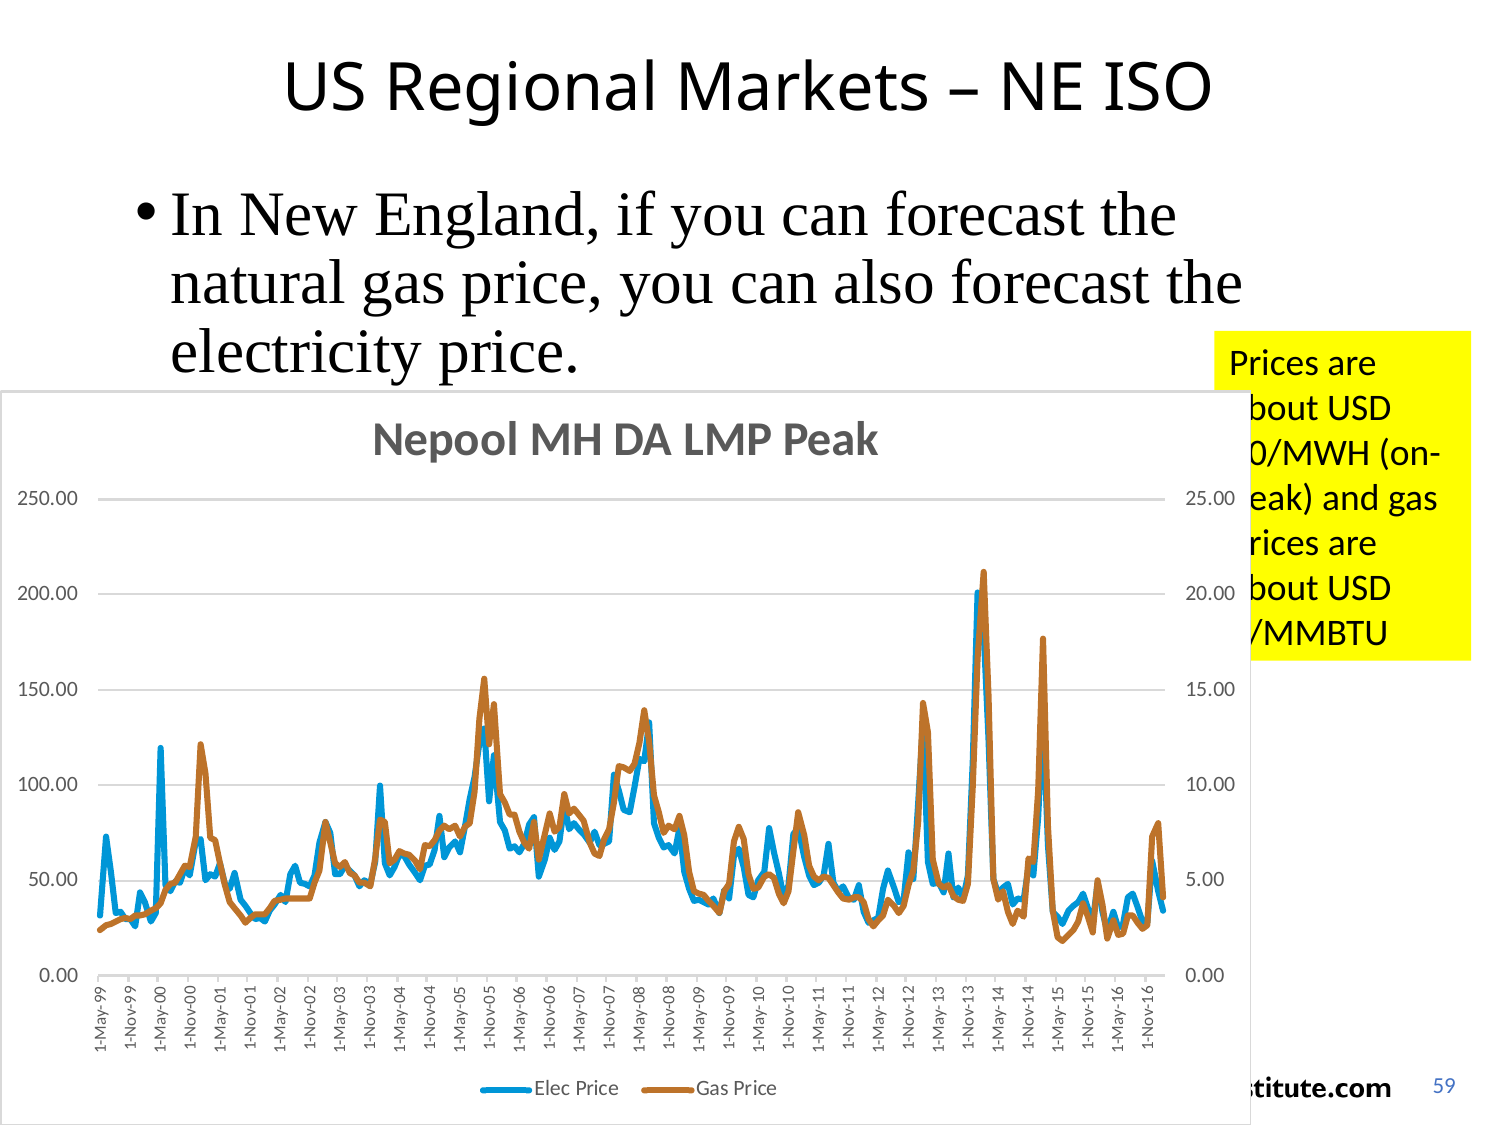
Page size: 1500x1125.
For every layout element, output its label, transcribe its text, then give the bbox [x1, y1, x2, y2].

title US Regional Markets – NE ISO [120, 32, 1378, 146]
slide_number 59 [1399, 1063, 1490, 1108]
list In New England, if you can forecast the natural gas price, you can also forecast the electricity price. [120, 173, 1326, 390]
text_box Prices are about USD 40/MWH (on-peak) and gas prices are about USD 3/MMBTU [1214, 330, 1472, 661]
picture [0, 390, 1399, 1125]
